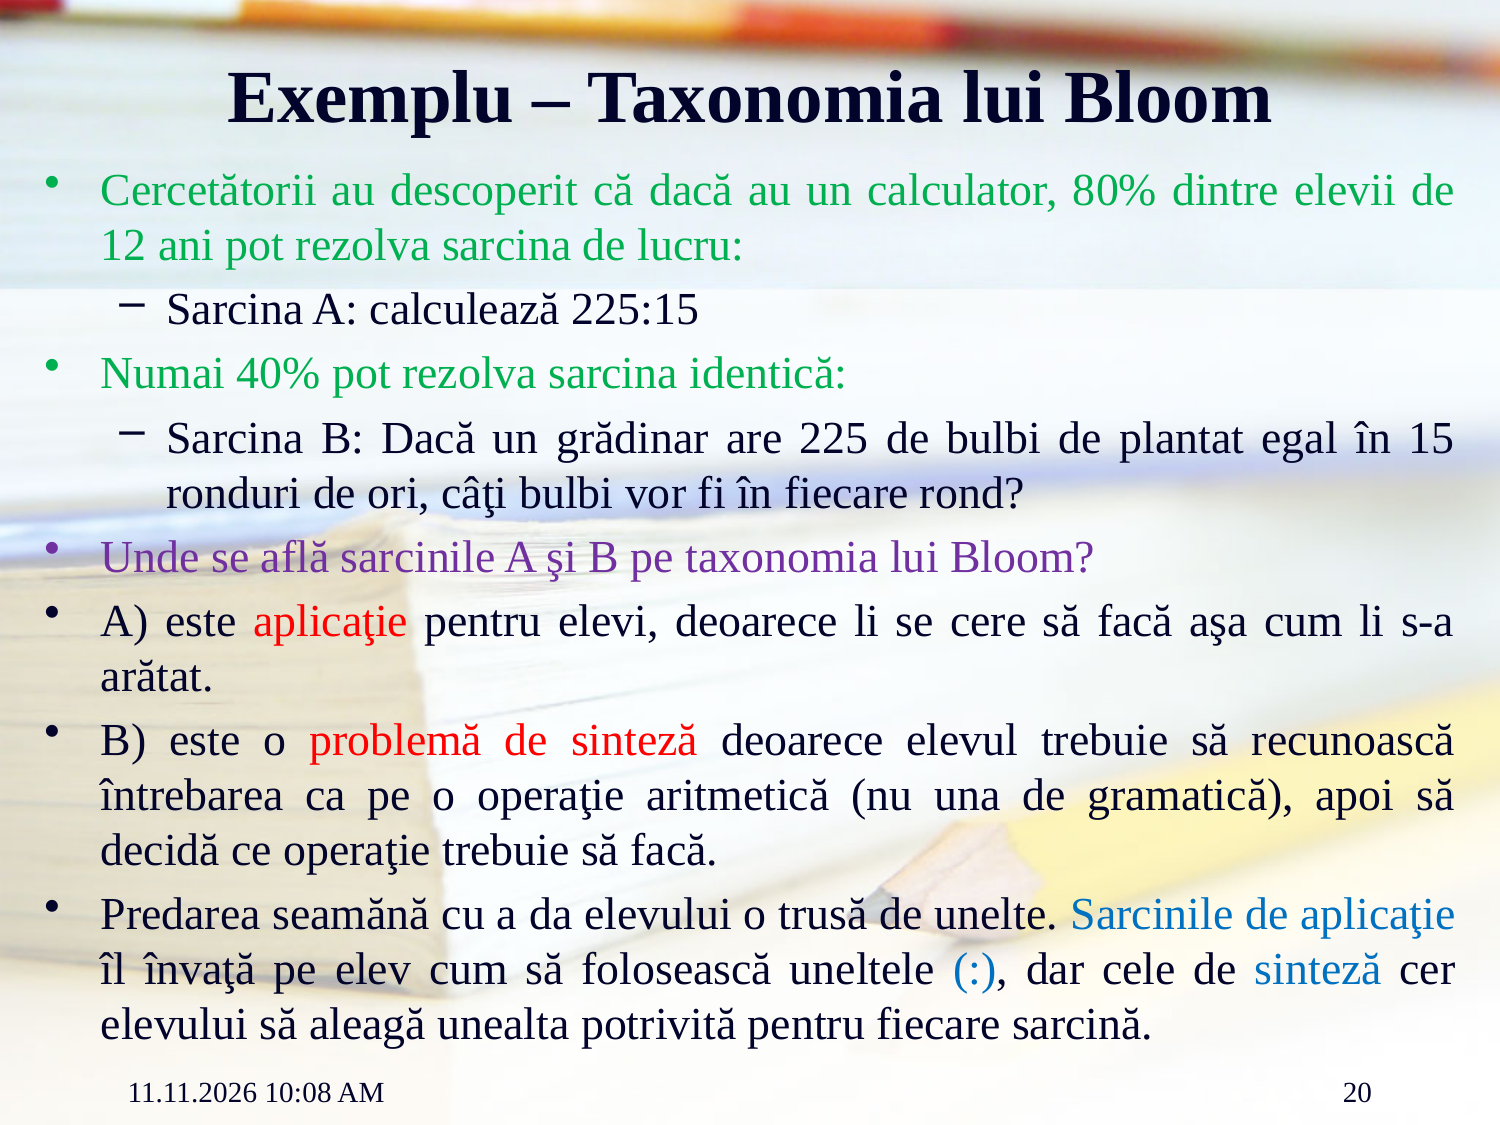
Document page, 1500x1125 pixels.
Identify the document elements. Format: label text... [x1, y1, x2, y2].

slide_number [112, 1065, 426, 1114]
list Cercetătorii au descoperit că dacă au un calculator, 80% dintre elevii de 12 ani pot rezolva sarcina de lucru: Sarcina A: calculează 225:15 Numai 40% pot rezolva sarcina identică: Sarcina B: Dacă un grădinar are 225 de bulbi de plantat egal în 15 ronduri de ori, câţi bulbi vor fi în fiecare rond? Unde se află sarcinile A şi B pe taxonomia lui Bloom? A) este aplicaţie pentru elevi, deoarece li se cere să facă aşa cum li s-a arătat. B) este o problemă de sinteză deoarece elevul trebuie să recunoască întrebarea ca pe o operaţie aritmetică (nu una de gramatică), apoi să decidă ce operaţie trebuie să facă. Predarea seamănă cu a da elevului o trusă de unelte. Sarcinile de aplicaţie îl învaţă pe elev cum să folosească uneltele (:), dar cele de sinteză cer elevului să aleagă unealta potrivită pentru fiecare sarcină. [29, 152, 1471, 1032]
picture [0, 0, 1500, 1125]
slide_number 20 [1074, 1065, 1388, 1114]
title Exemplu – Taxonomia lui Bloom [29, 32, 1471, 152]
